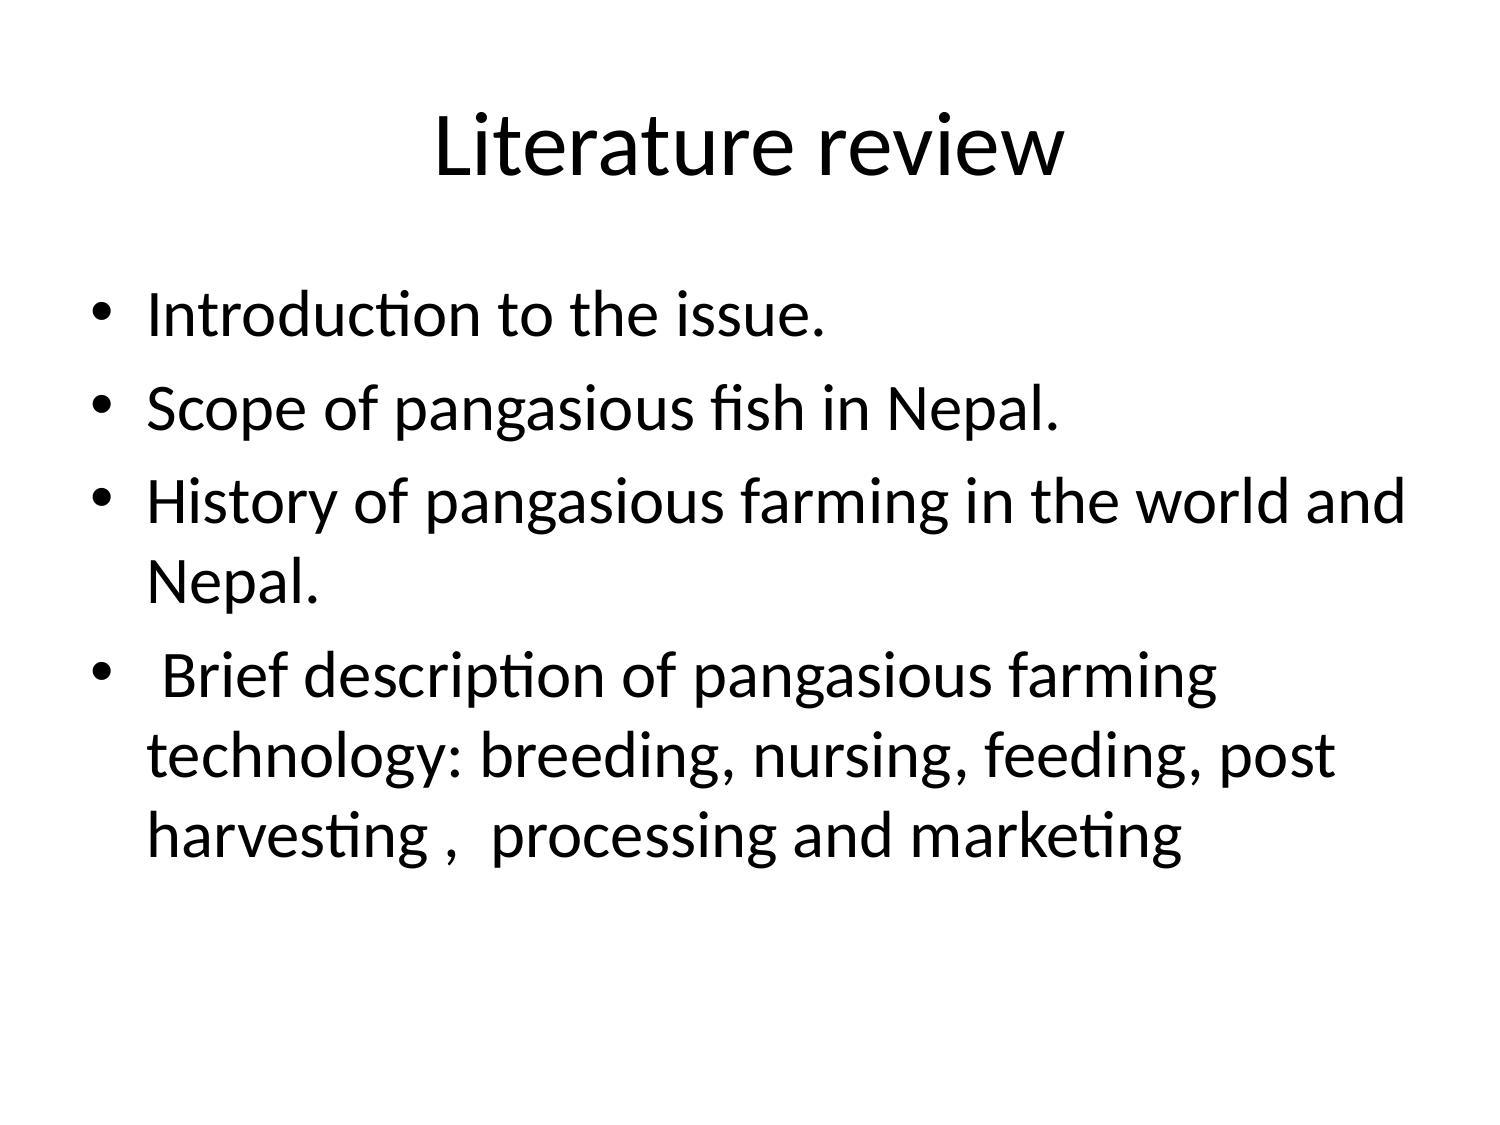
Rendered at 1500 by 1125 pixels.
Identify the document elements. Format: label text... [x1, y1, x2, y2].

title Literature review [75, 45, 1425, 233]
list Introduction to the issue. Scope of pangasious fish in Nepal. History of pangasious farming in the world and Nepal. Brief description of pangasious farming technology: breeding, nursing, feeding, post harvesting , processing and marketing [75, 262, 1425, 1005]
